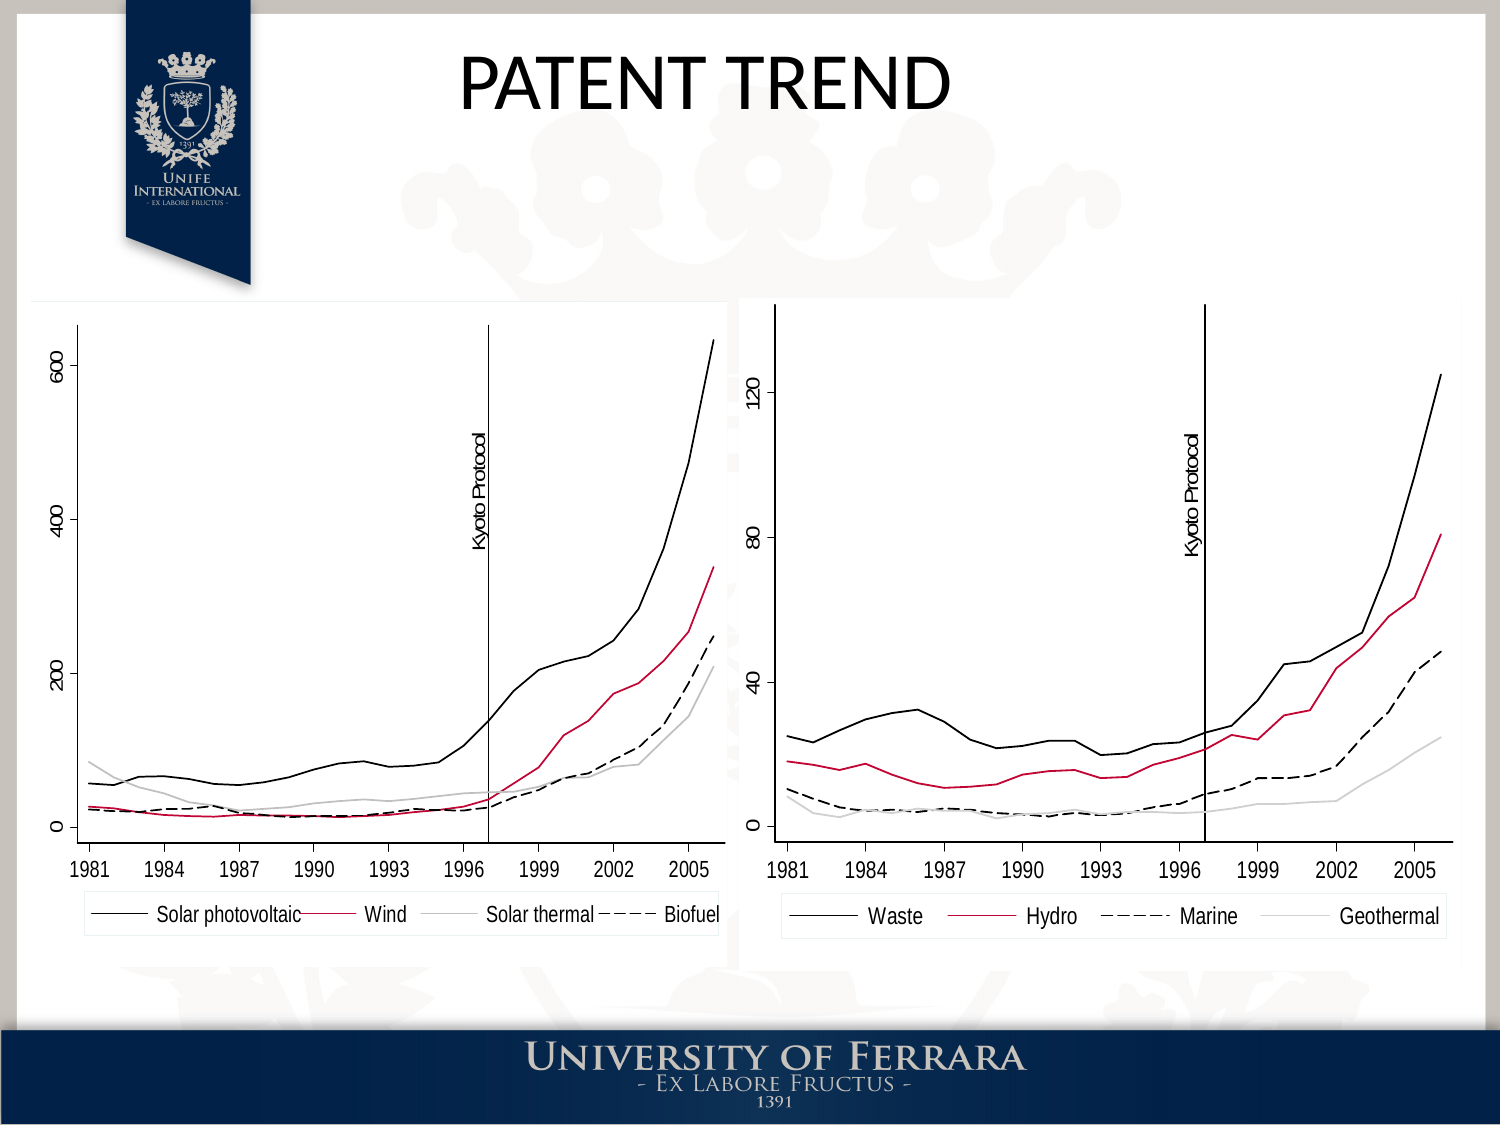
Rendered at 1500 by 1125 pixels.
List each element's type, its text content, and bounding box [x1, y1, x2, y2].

title PATENT TREND [75, 19, 1337, 134]
picture [0, 0, 1500, 1125]
